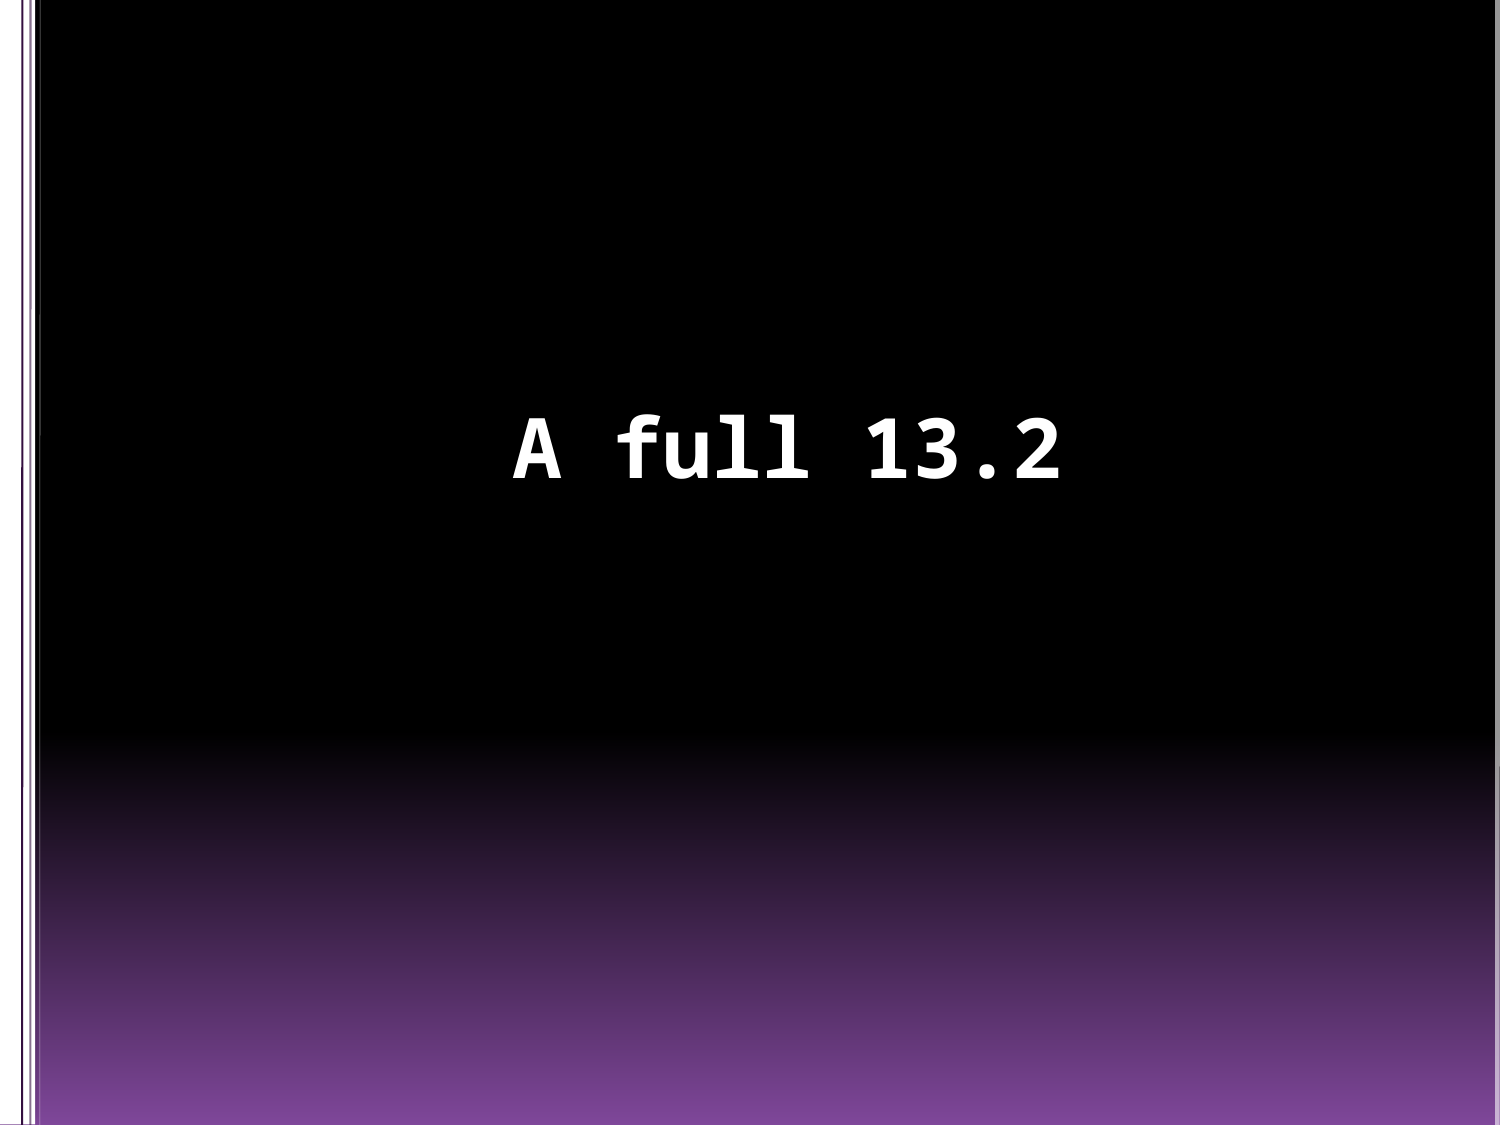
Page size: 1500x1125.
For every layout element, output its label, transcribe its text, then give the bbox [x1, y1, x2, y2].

title A full 13.2 [150, 387, 1425, 538]
